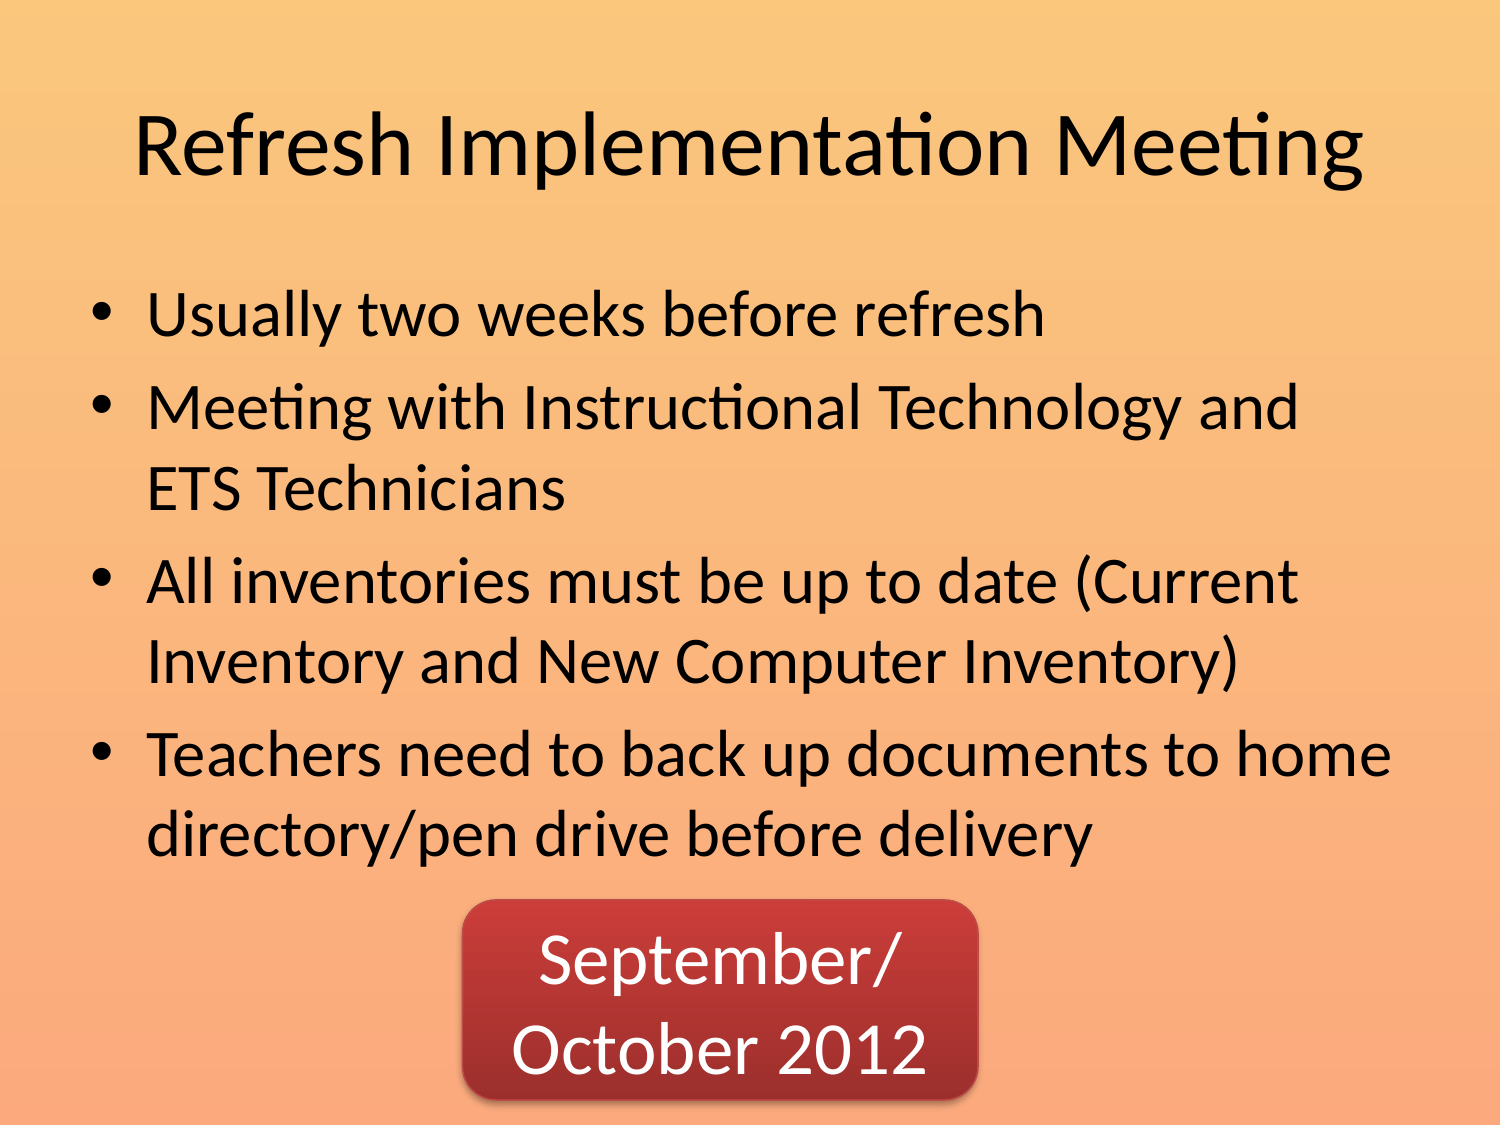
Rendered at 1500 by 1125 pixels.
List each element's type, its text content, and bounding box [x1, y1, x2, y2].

text_box September/ October 2012 [461, 899, 979, 1101]
title Refresh Implementation Meeting [75, 45, 1425, 233]
list Usually two weeks before refresh Meeting with Instructional Technology and ETS Technicians All inventories must be up to date (Current Inventory and New Computer Inventory) Teachers need to back up documents to home directory/pen drive before delivery [75, 262, 1425, 1005]
